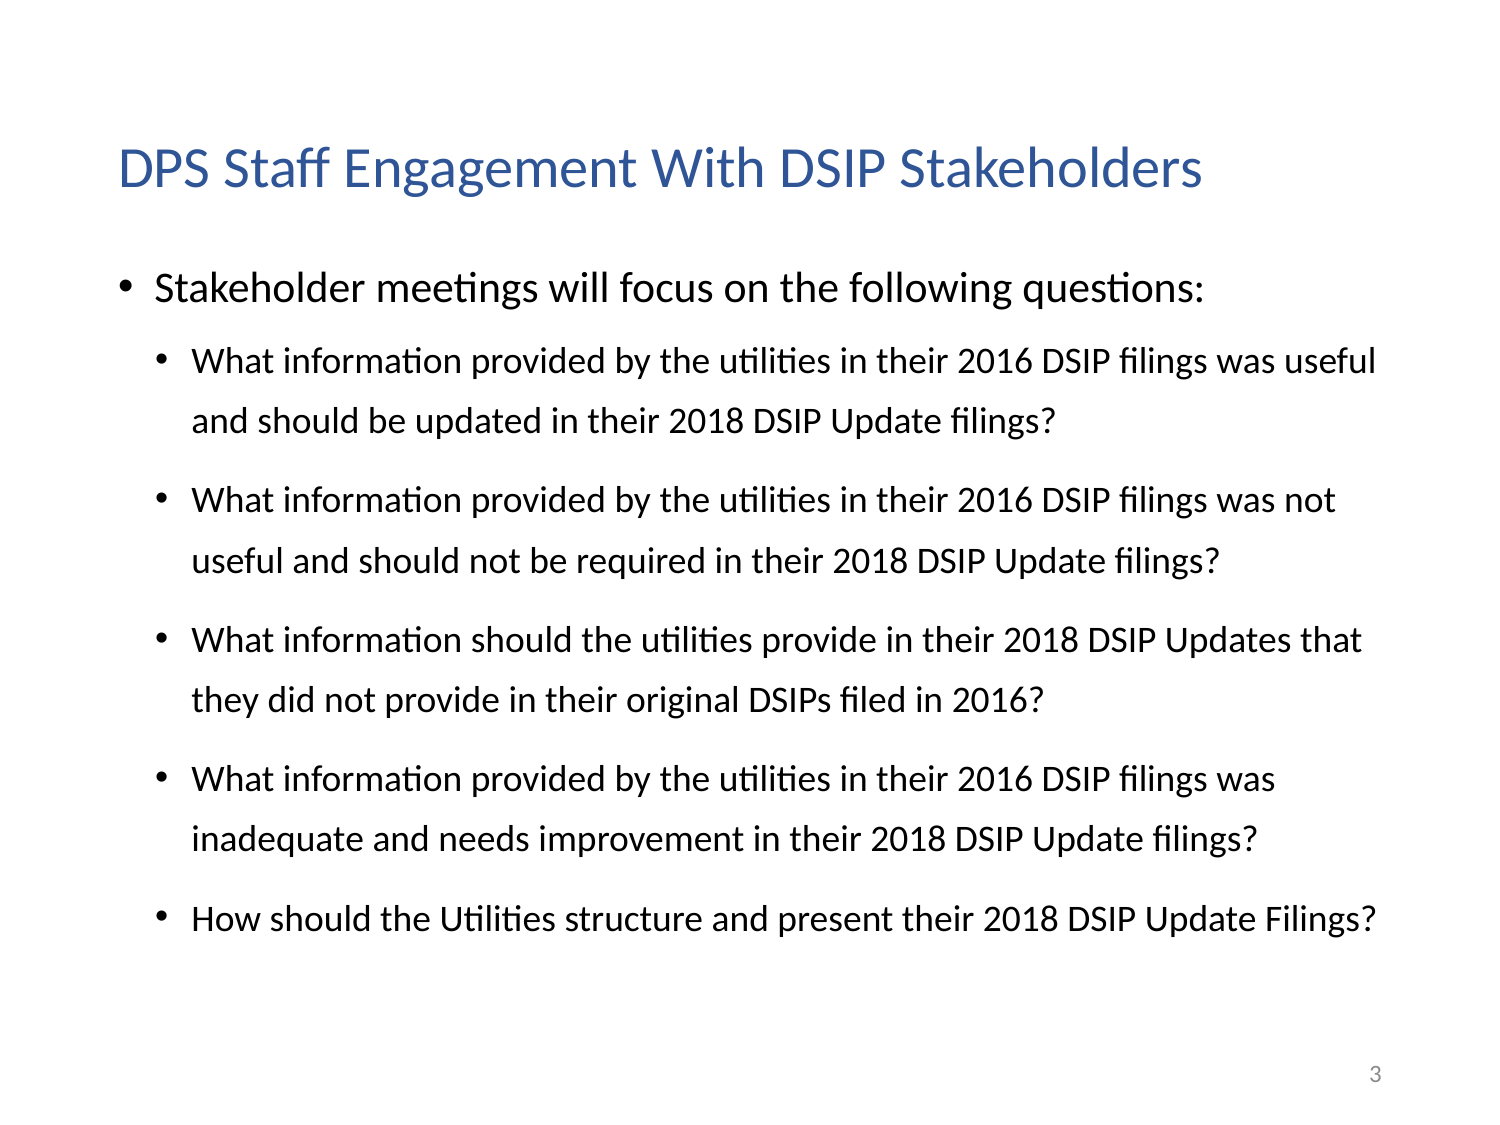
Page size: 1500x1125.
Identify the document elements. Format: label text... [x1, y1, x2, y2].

list Stakeholder meetings will focus on the following questions: What information provided by the utilities in their 2016 DSIP filings was useful and should be updated in their 2018 DSIP Update filings? What information provided by the utilities in their 2016 DSIP filings was not useful and should not be required in their 2018 DSIP Update filings? What information should the utilities provide in their 2018 DSIP Updates that they did not provide in their original DSIPs filed in 2016? What information provided by the utilities in their 2016 DSIP filings was inadequate and needs improvement in their 2018 DSIP Update filings? How should the Utilities structure and present their 2018 DSIP Update Filings? [103, 233, 1397, 990]
slide_number 3 [1059, 1042, 1397, 1103]
title DPS Staff Engagement With DSIP Stakeholders [103, 59, 1397, 233]
